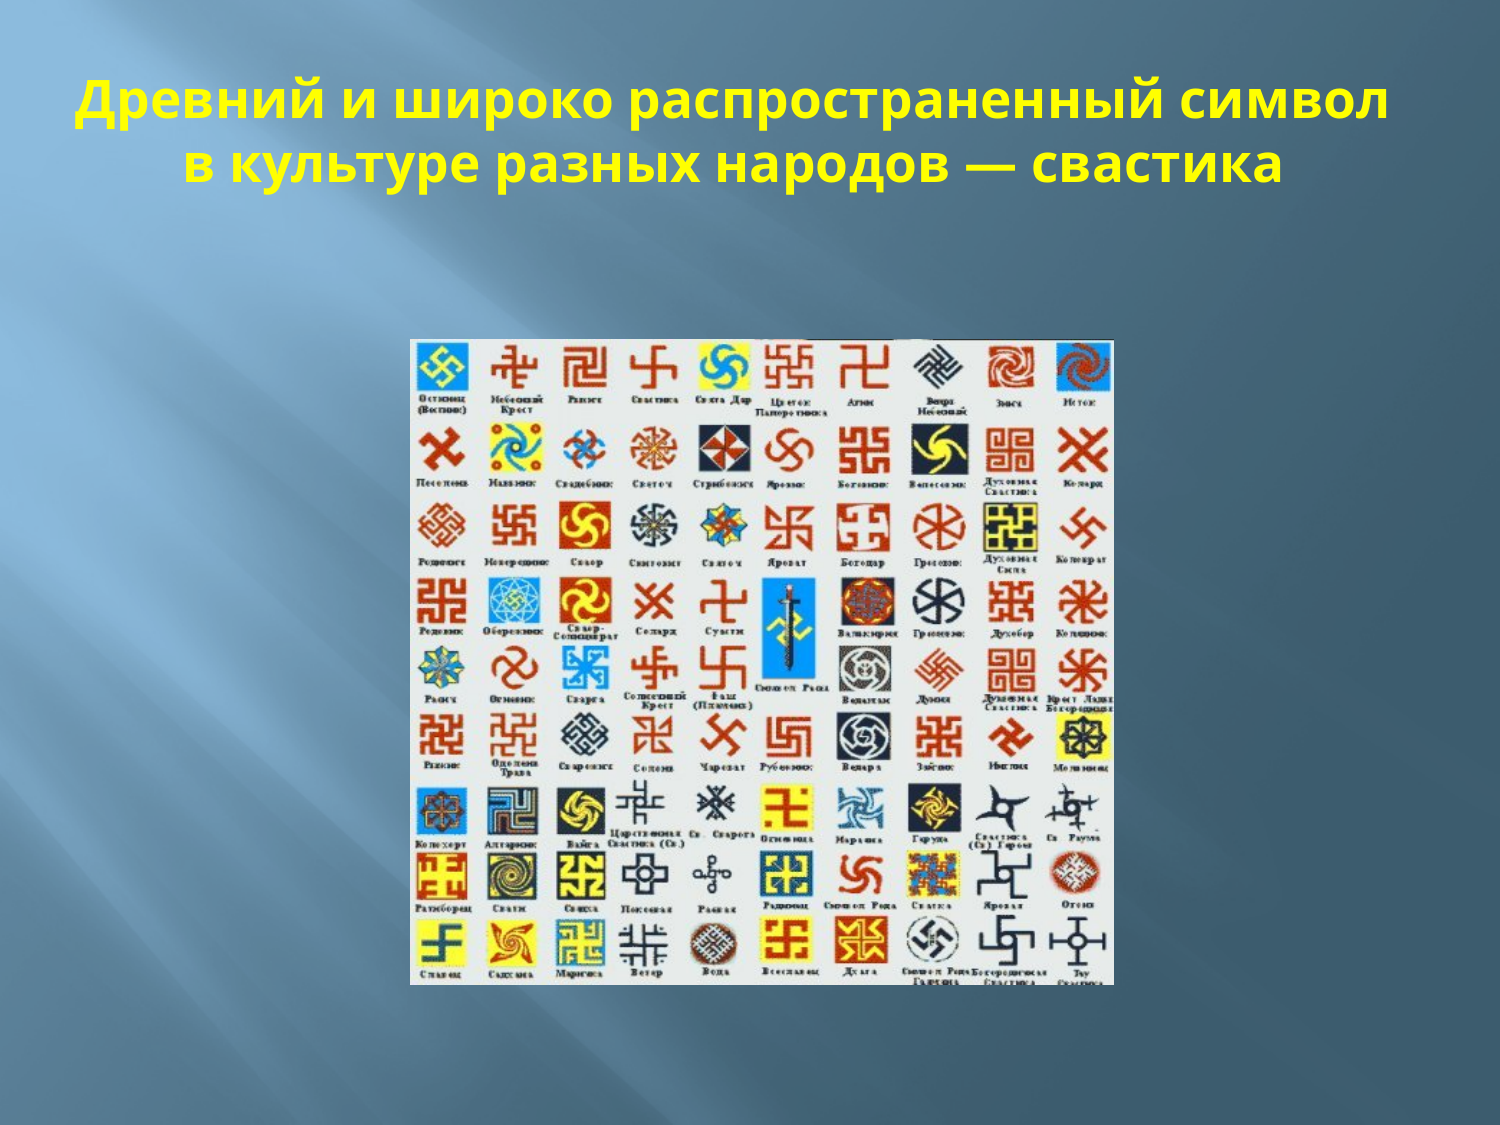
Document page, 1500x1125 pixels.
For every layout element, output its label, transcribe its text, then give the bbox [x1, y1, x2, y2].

title Древний и широко распространенный символ в культуре разных народов — свастика [58, 35, 1409, 223]
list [409, 339, 1114, 985]
